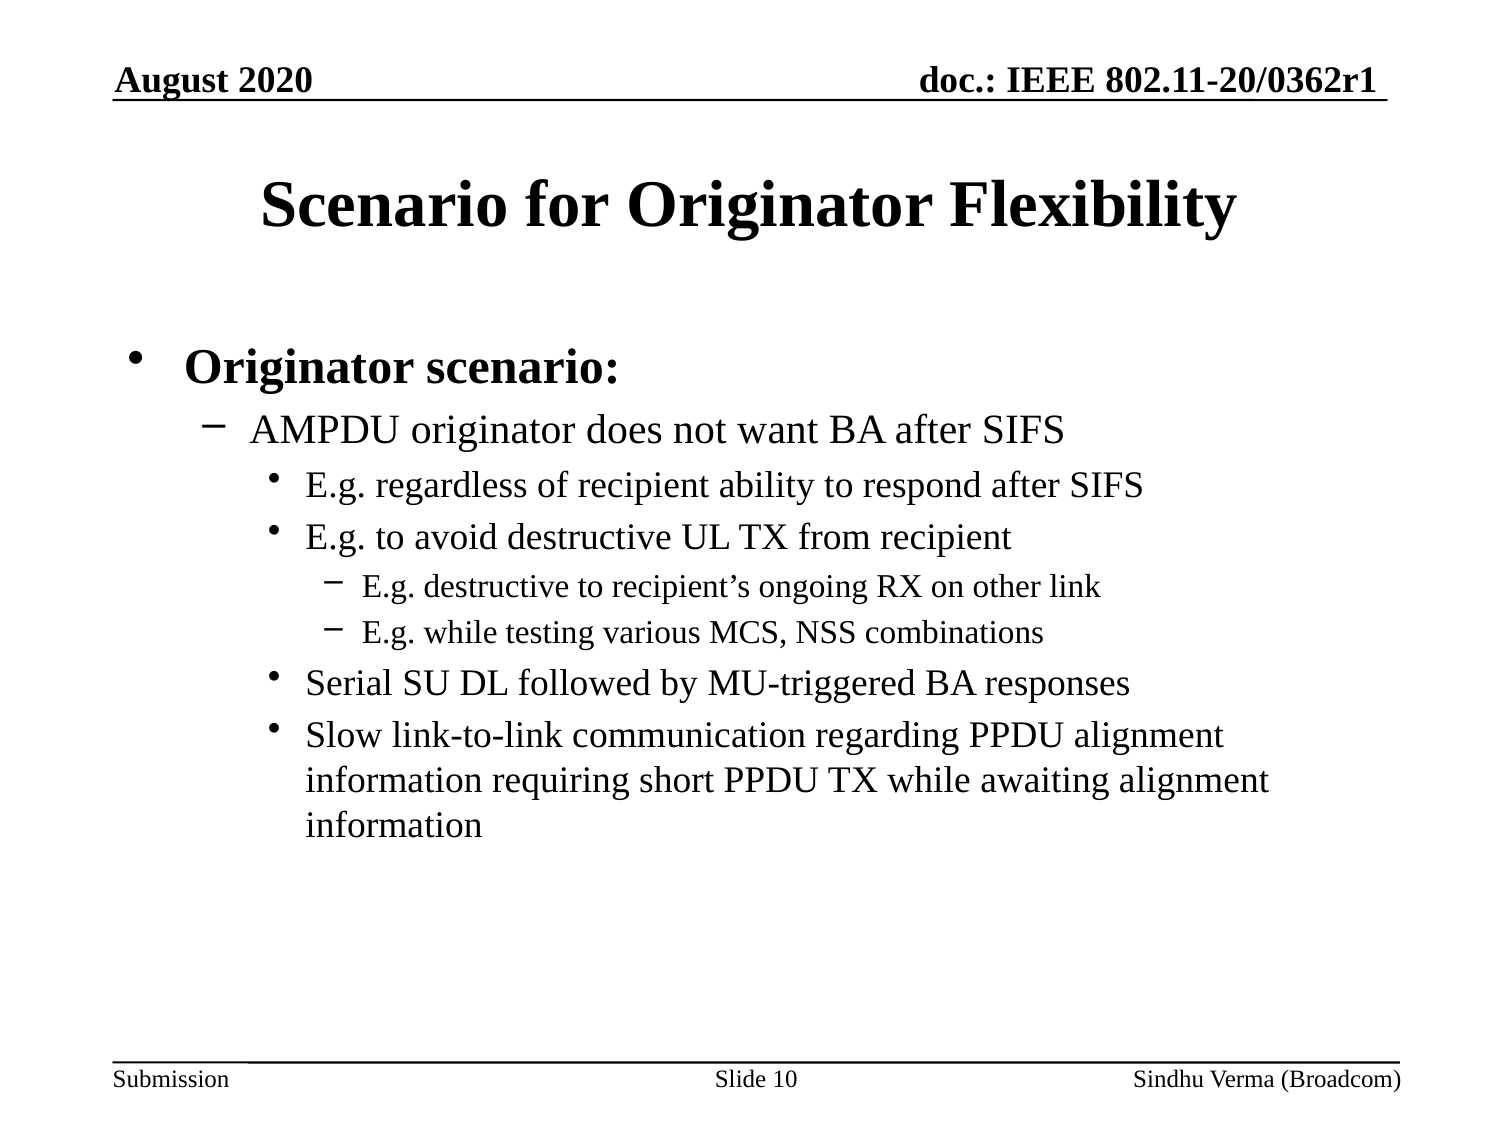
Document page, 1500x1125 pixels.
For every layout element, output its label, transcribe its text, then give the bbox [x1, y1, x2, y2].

footer Sindhu Verma (Broadcom) [1129, 1061, 1402, 1093]
list Originator scenario: AMPDU originator does not want BA after SIFS E.g. regardless of recipient ability to respond after SIFS E.g. to avoid destructive UL TX from recipient E.g. destructive to recipient’s ongoing RX on other link E.g. while testing various MCS, NSS combinations Serial SU DL followed by MU-triggered BA responses Slow link-to-link communication regarding PPDU alignment information requiring short PPDU TX while awaiting alignment information [112, 326, 1388, 1002]
title Scenario for Originator Flexibility [112, 112, 1388, 288]
slide_number Slide 10 [712, 1061, 800, 1093]
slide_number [114, 54, 316, 101]
